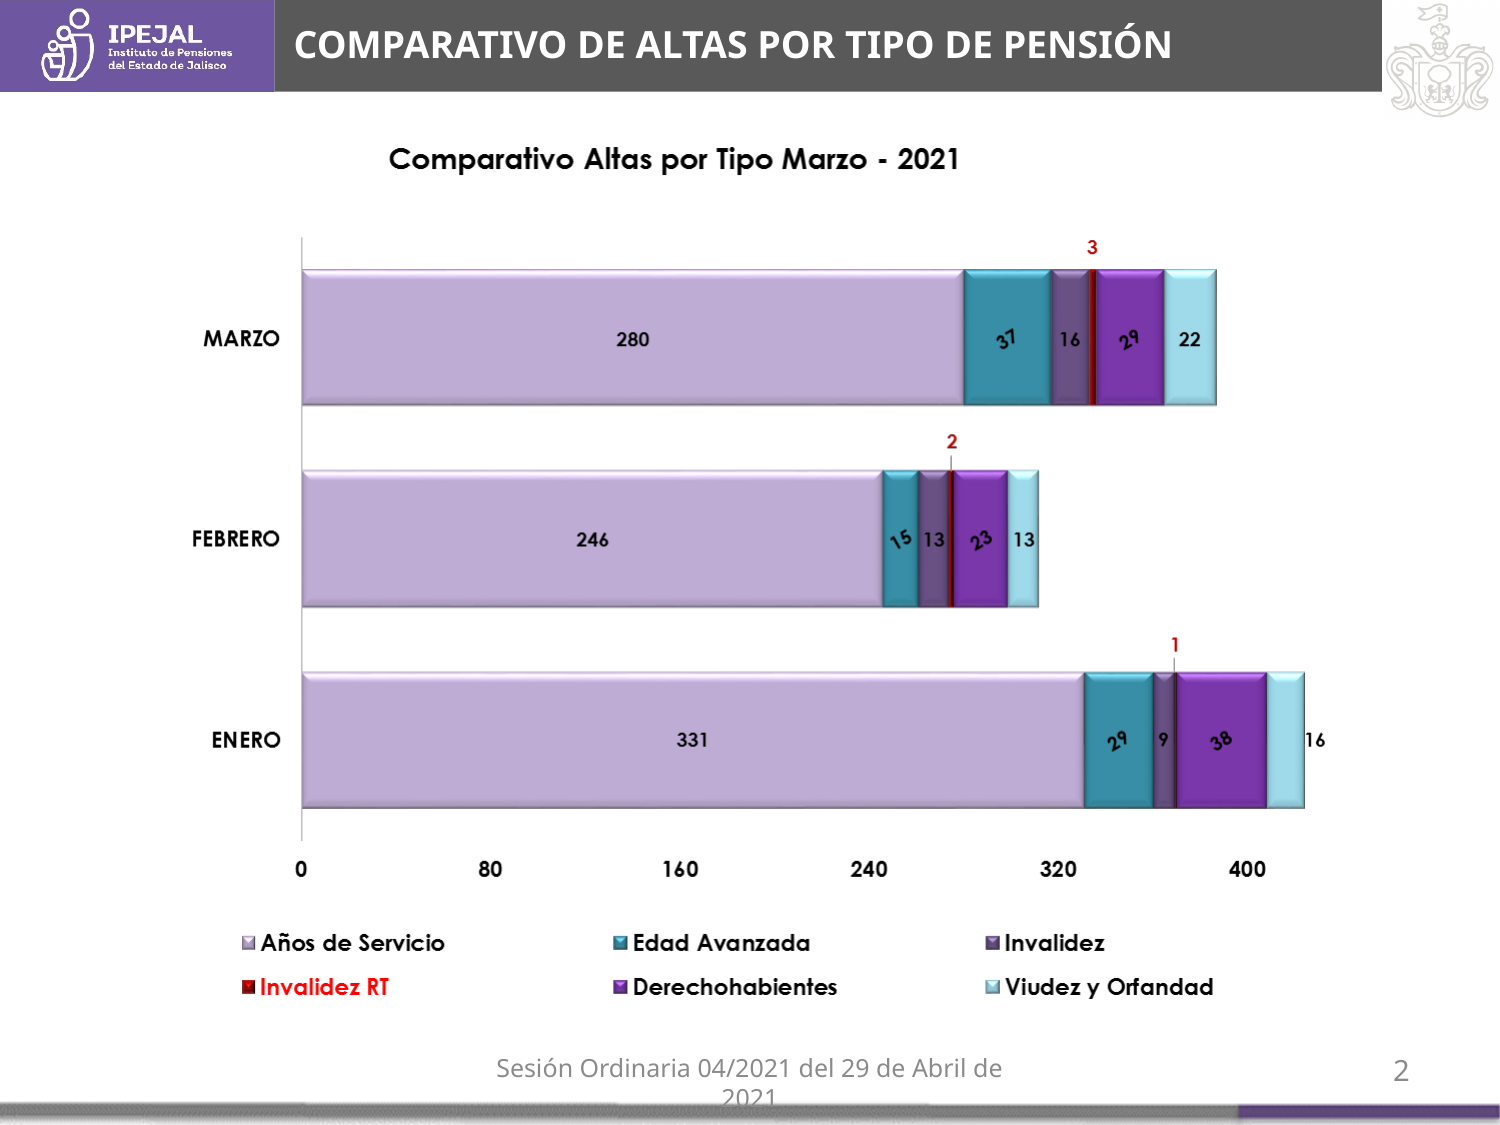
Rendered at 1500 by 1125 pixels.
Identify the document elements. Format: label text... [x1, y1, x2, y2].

text_box Sesión Ordinaria 04/2021 del 29 de Abril de 2021 [469, 1052, 1031, 1113]
picture [90, 115, 1418, 1010]
slide_number 2 [1074, 1042, 1425, 1103]
picture [0, 1096, 1500, 1125]
picture [0, 0, 275, 92]
